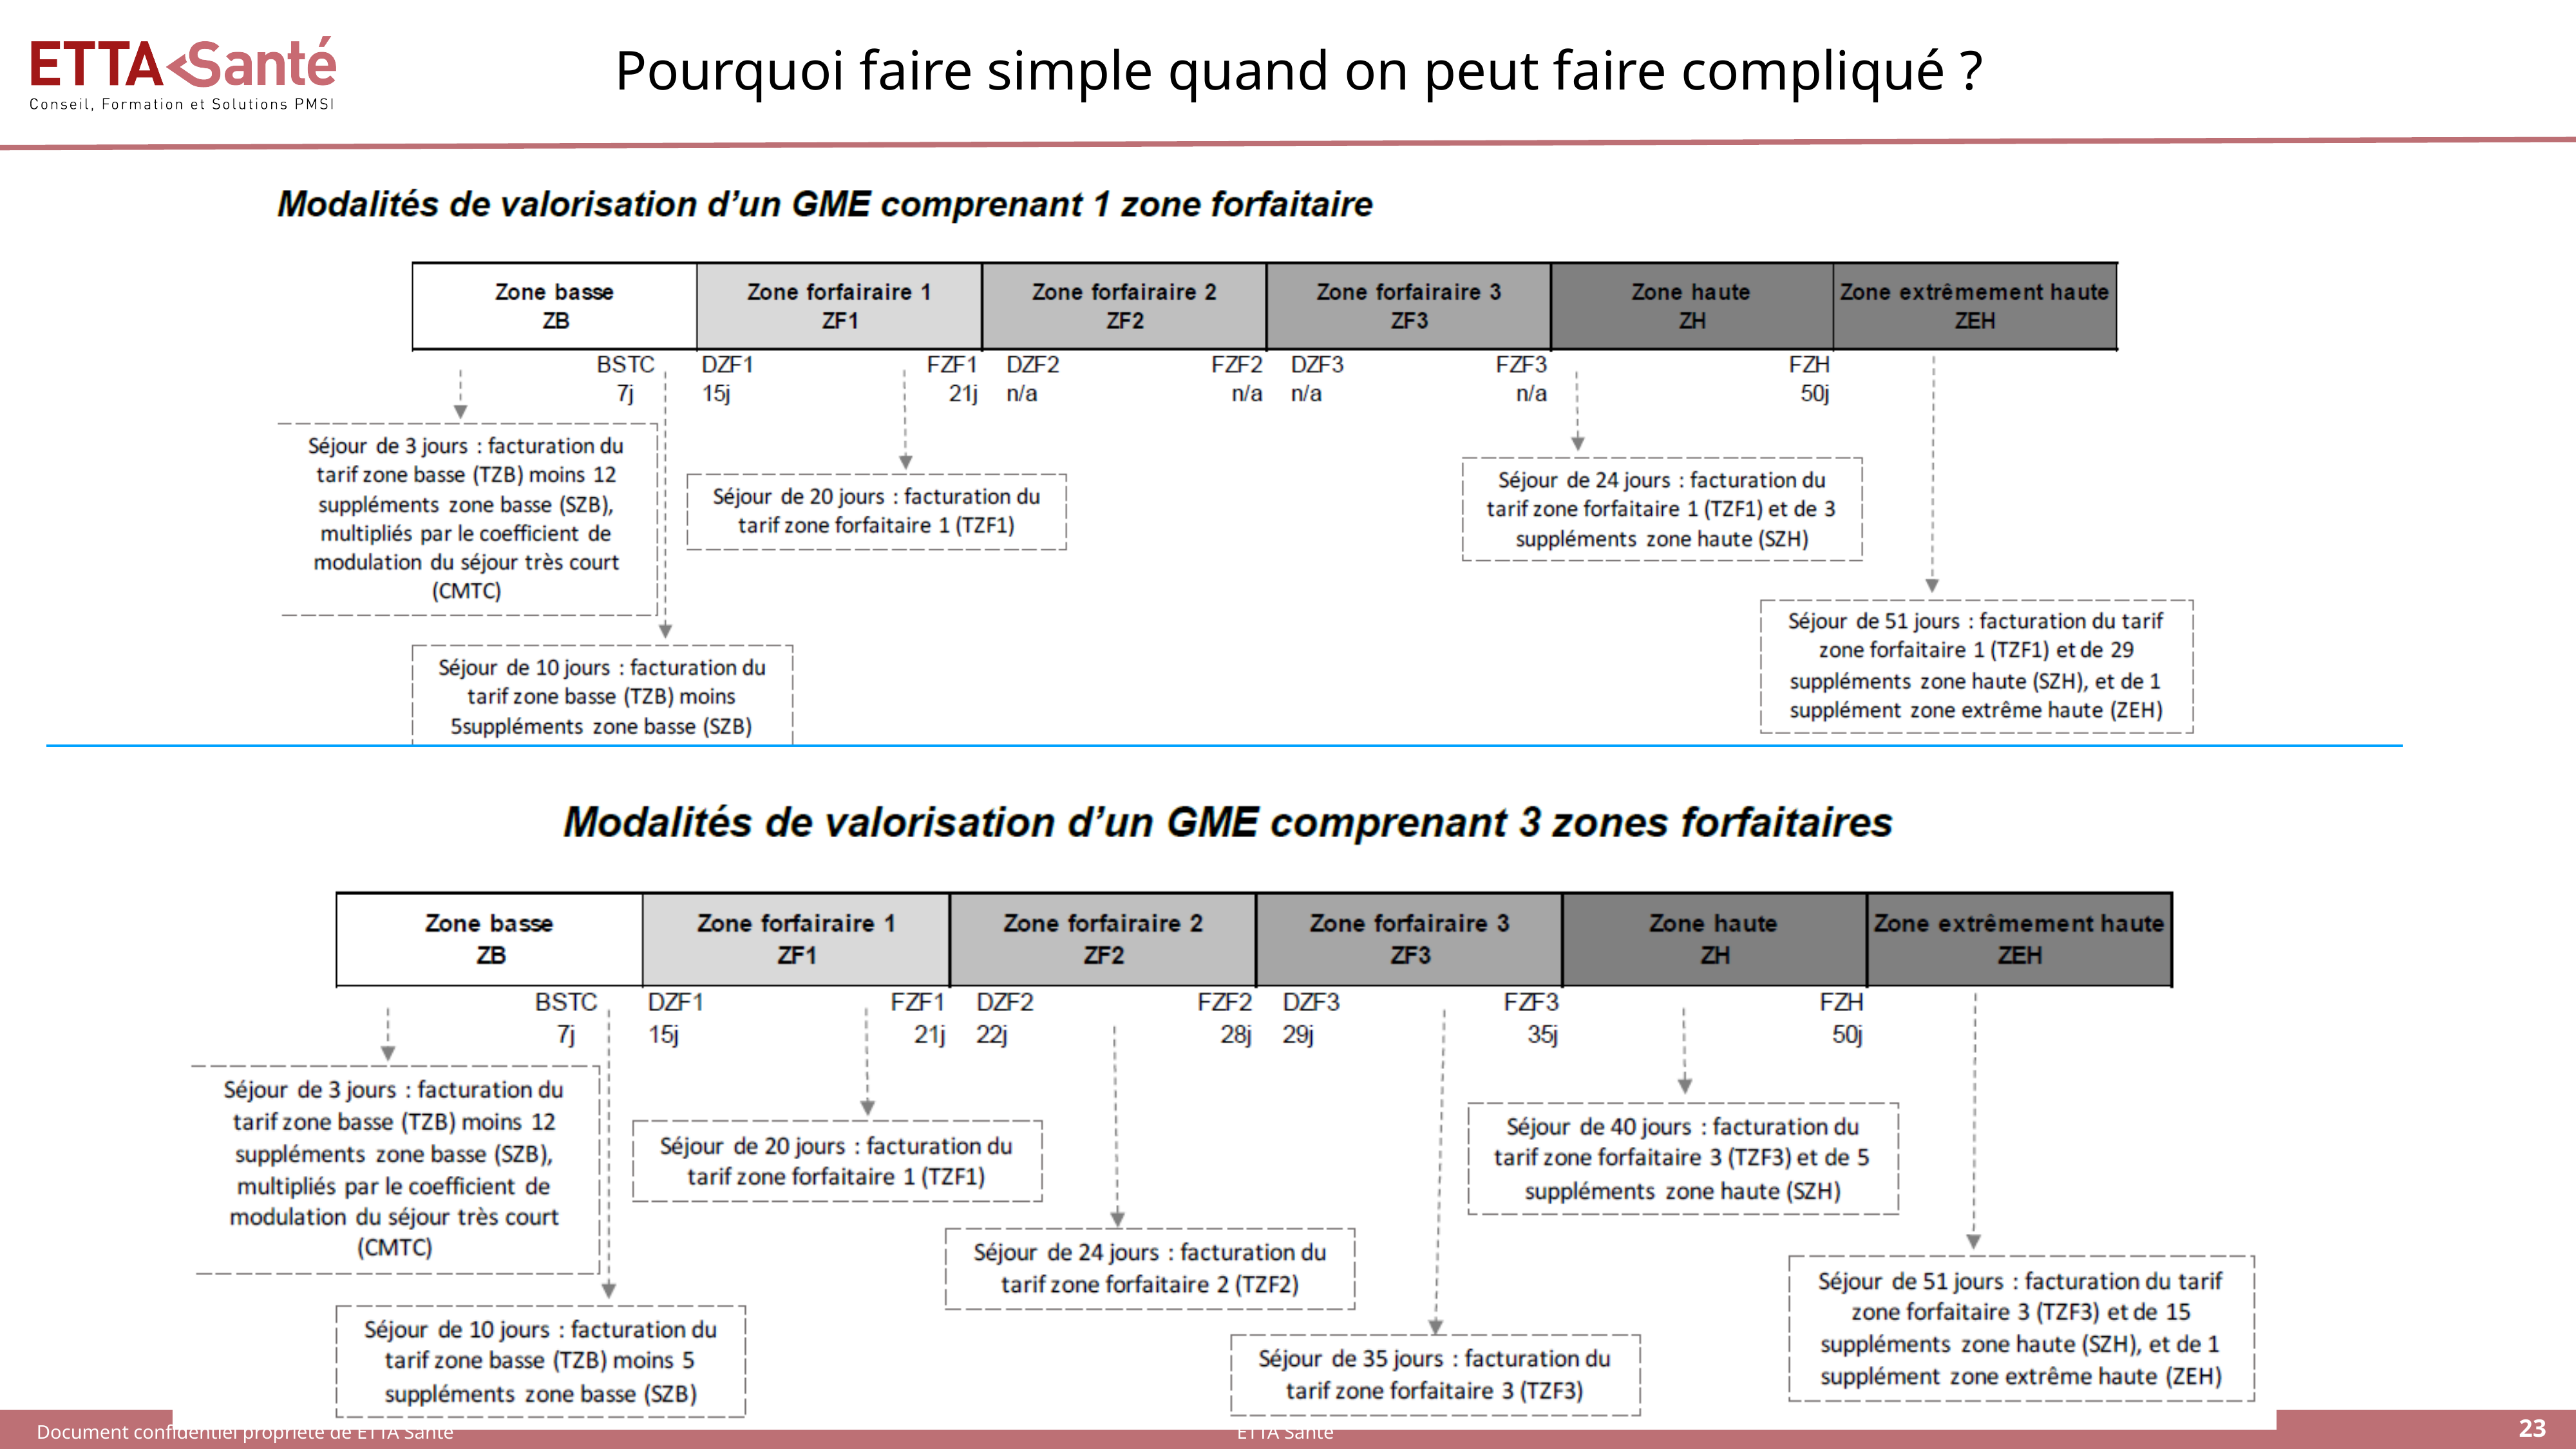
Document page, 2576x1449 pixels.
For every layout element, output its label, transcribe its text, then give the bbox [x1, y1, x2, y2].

picture [173, 766, 2277, 1430]
picture [29, 36, 336, 113]
title Pourquoi faire simple quand on peut faire compliqué ? [417, 0, 2182, 138]
slide_number 23 [2490, 1408, 2575, 1449]
picture [245, 167, 2204, 746]
